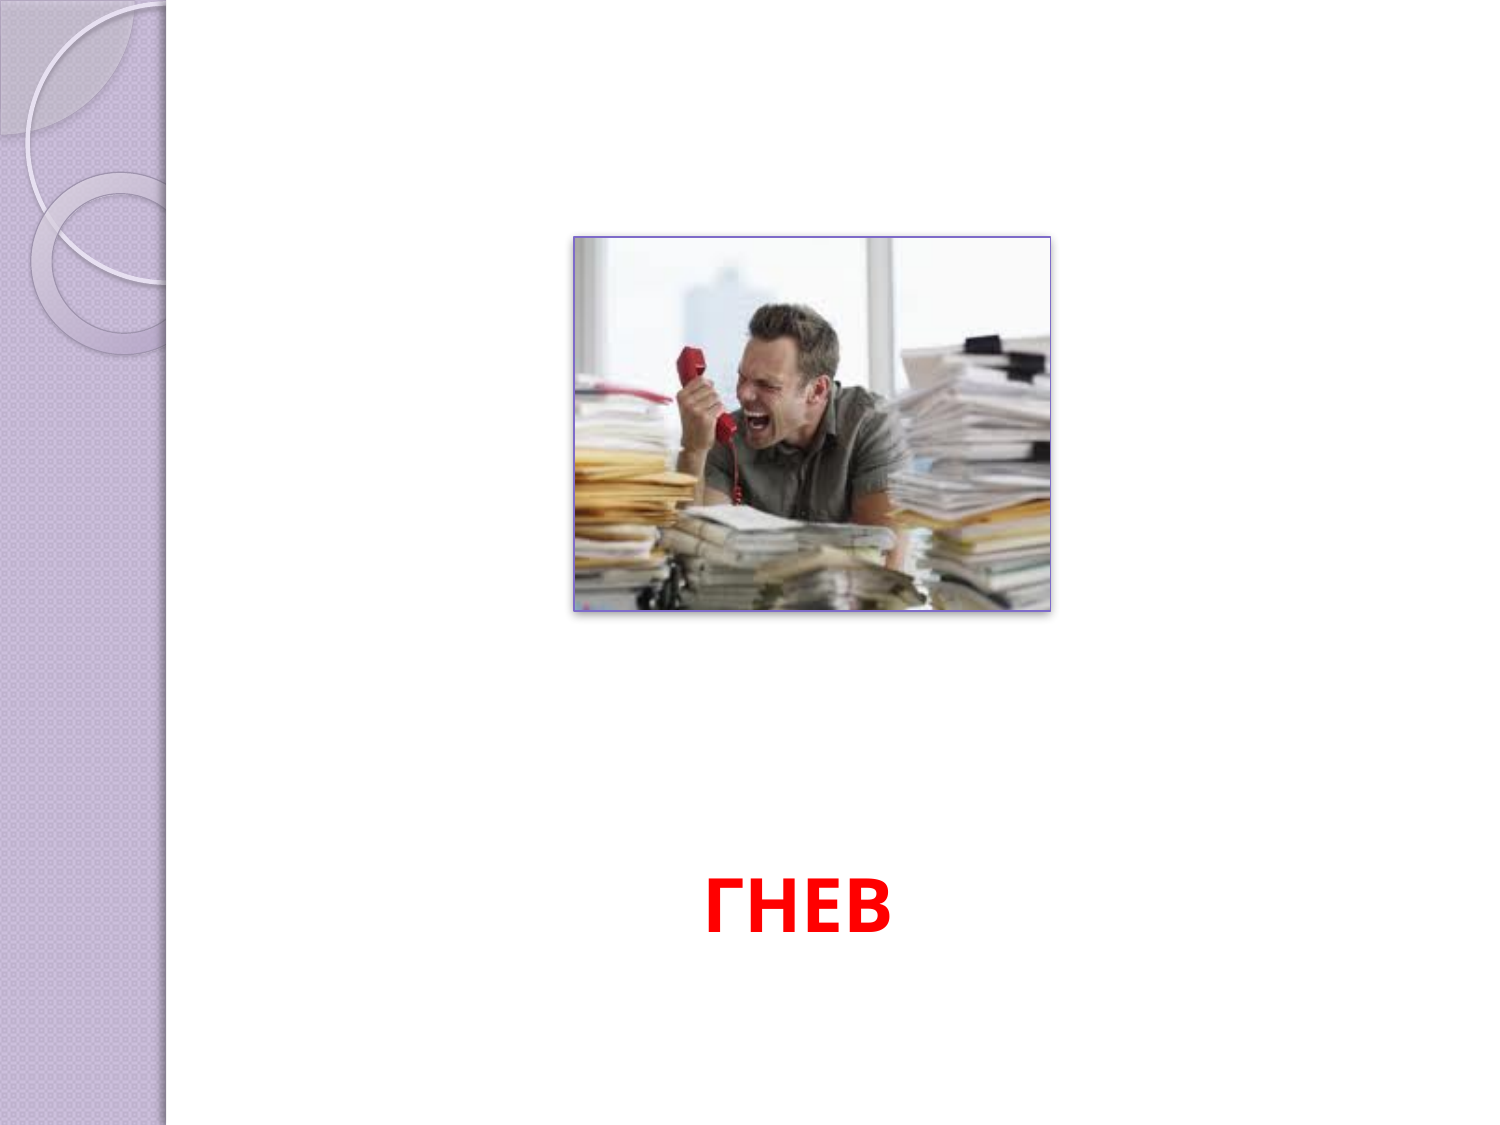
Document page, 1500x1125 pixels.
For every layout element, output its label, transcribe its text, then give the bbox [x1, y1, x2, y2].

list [574, 237, 1050, 611]
text_box ГНЕВ [687, 849, 977, 955]
